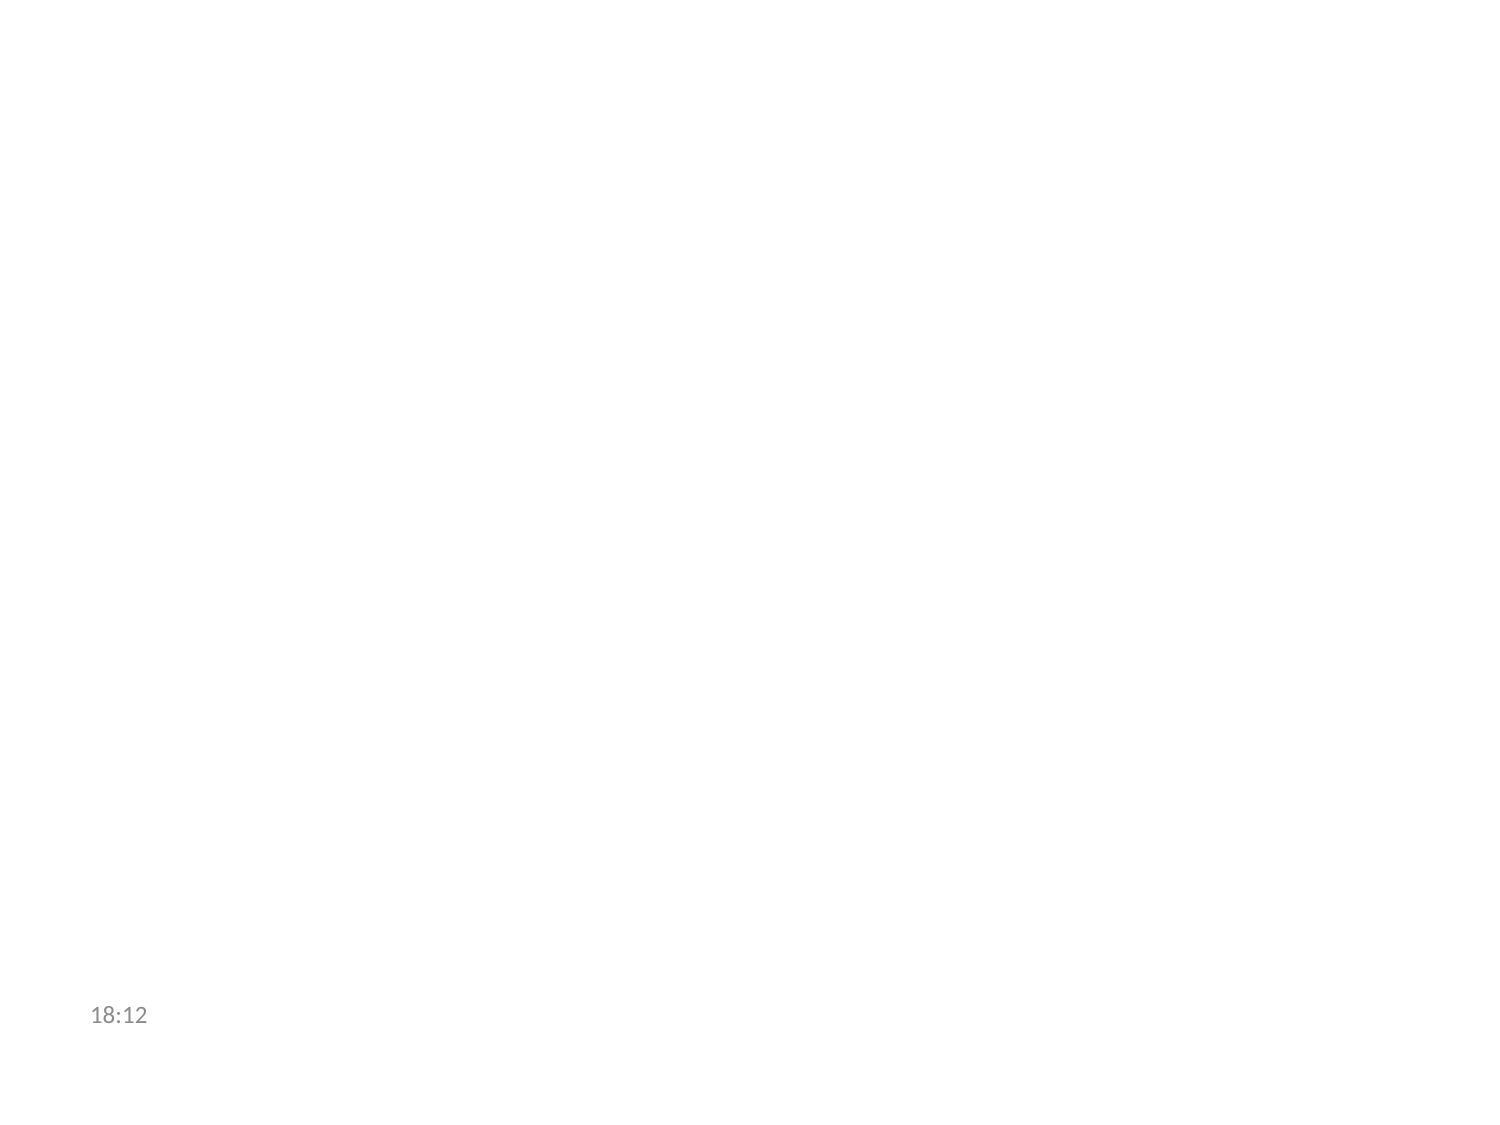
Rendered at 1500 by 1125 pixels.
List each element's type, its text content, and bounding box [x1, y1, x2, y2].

text_box 15:35 [75, 983, 425, 1044]
